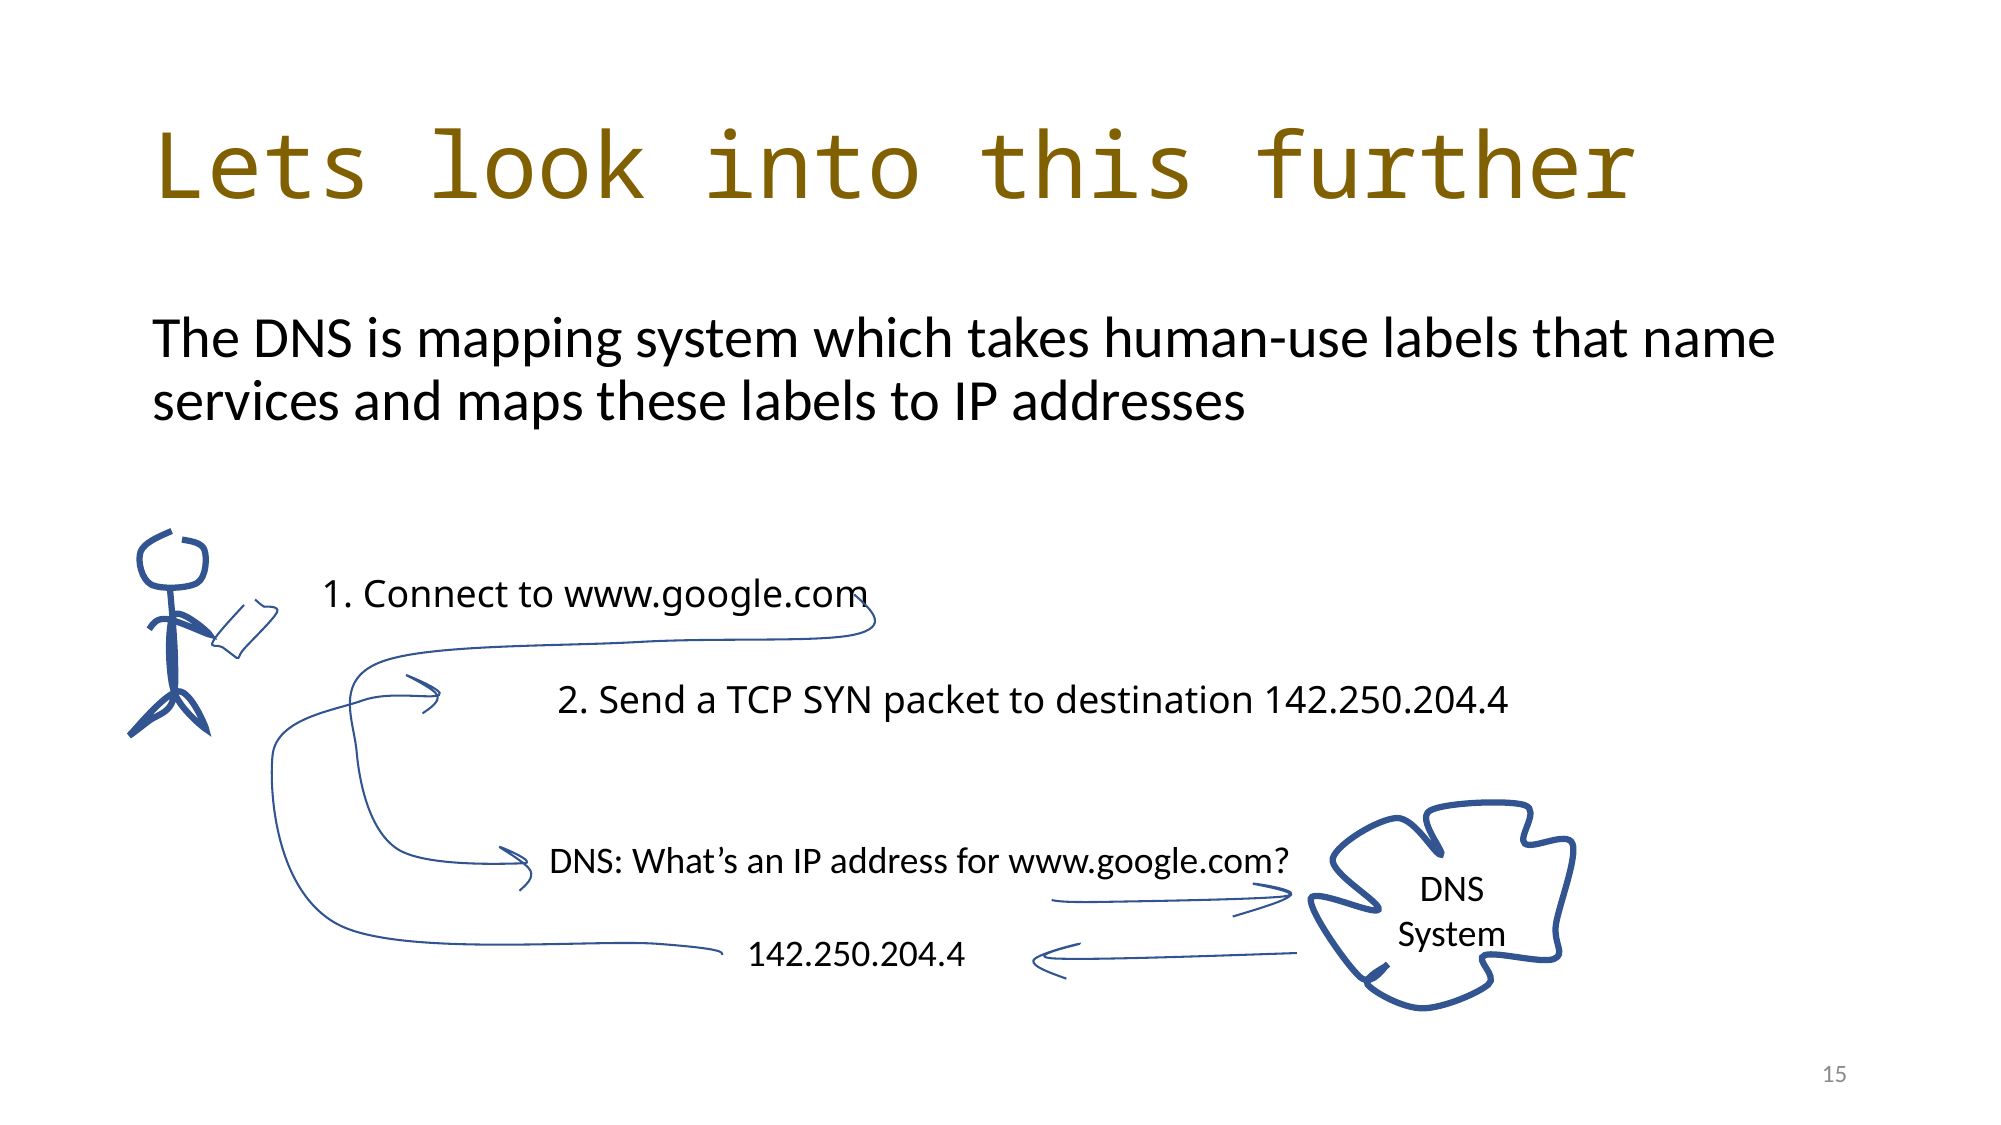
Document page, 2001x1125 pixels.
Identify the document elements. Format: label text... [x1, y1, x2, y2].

text_box [1051, 882, 1293, 918]
slide_number 15 [1412, 1042, 1863, 1103]
text_box 2. Send a TCP SYN packet to destination 142.250.204.4 [704, 668, 1525, 729]
text_box [211, 598, 279, 660]
text_box [270, 674, 724, 956]
text_box [1309, 801, 1575, 1010]
list The DNS is mapping system which takes human-use labels that name services and maps these labels to IP addresses [137, 299, 1863, 481]
text_box [1032, 942, 1297, 980]
text_box [348, 593, 877, 839]
text_box [128, 587, 213, 737]
text_box 1. Connect to www.google.com [306, 562, 885, 623]
title Lets look into this further [137, 59, 1863, 278]
text_box 142.250.204.4 [732, 921, 981, 981]
text_box DNS: What’s an IP address for www.google.com? [580, 829, 1307, 889]
text_box DNS System [1383, 856, 1522, 962]
text_box [138, 530, 207, 589]
